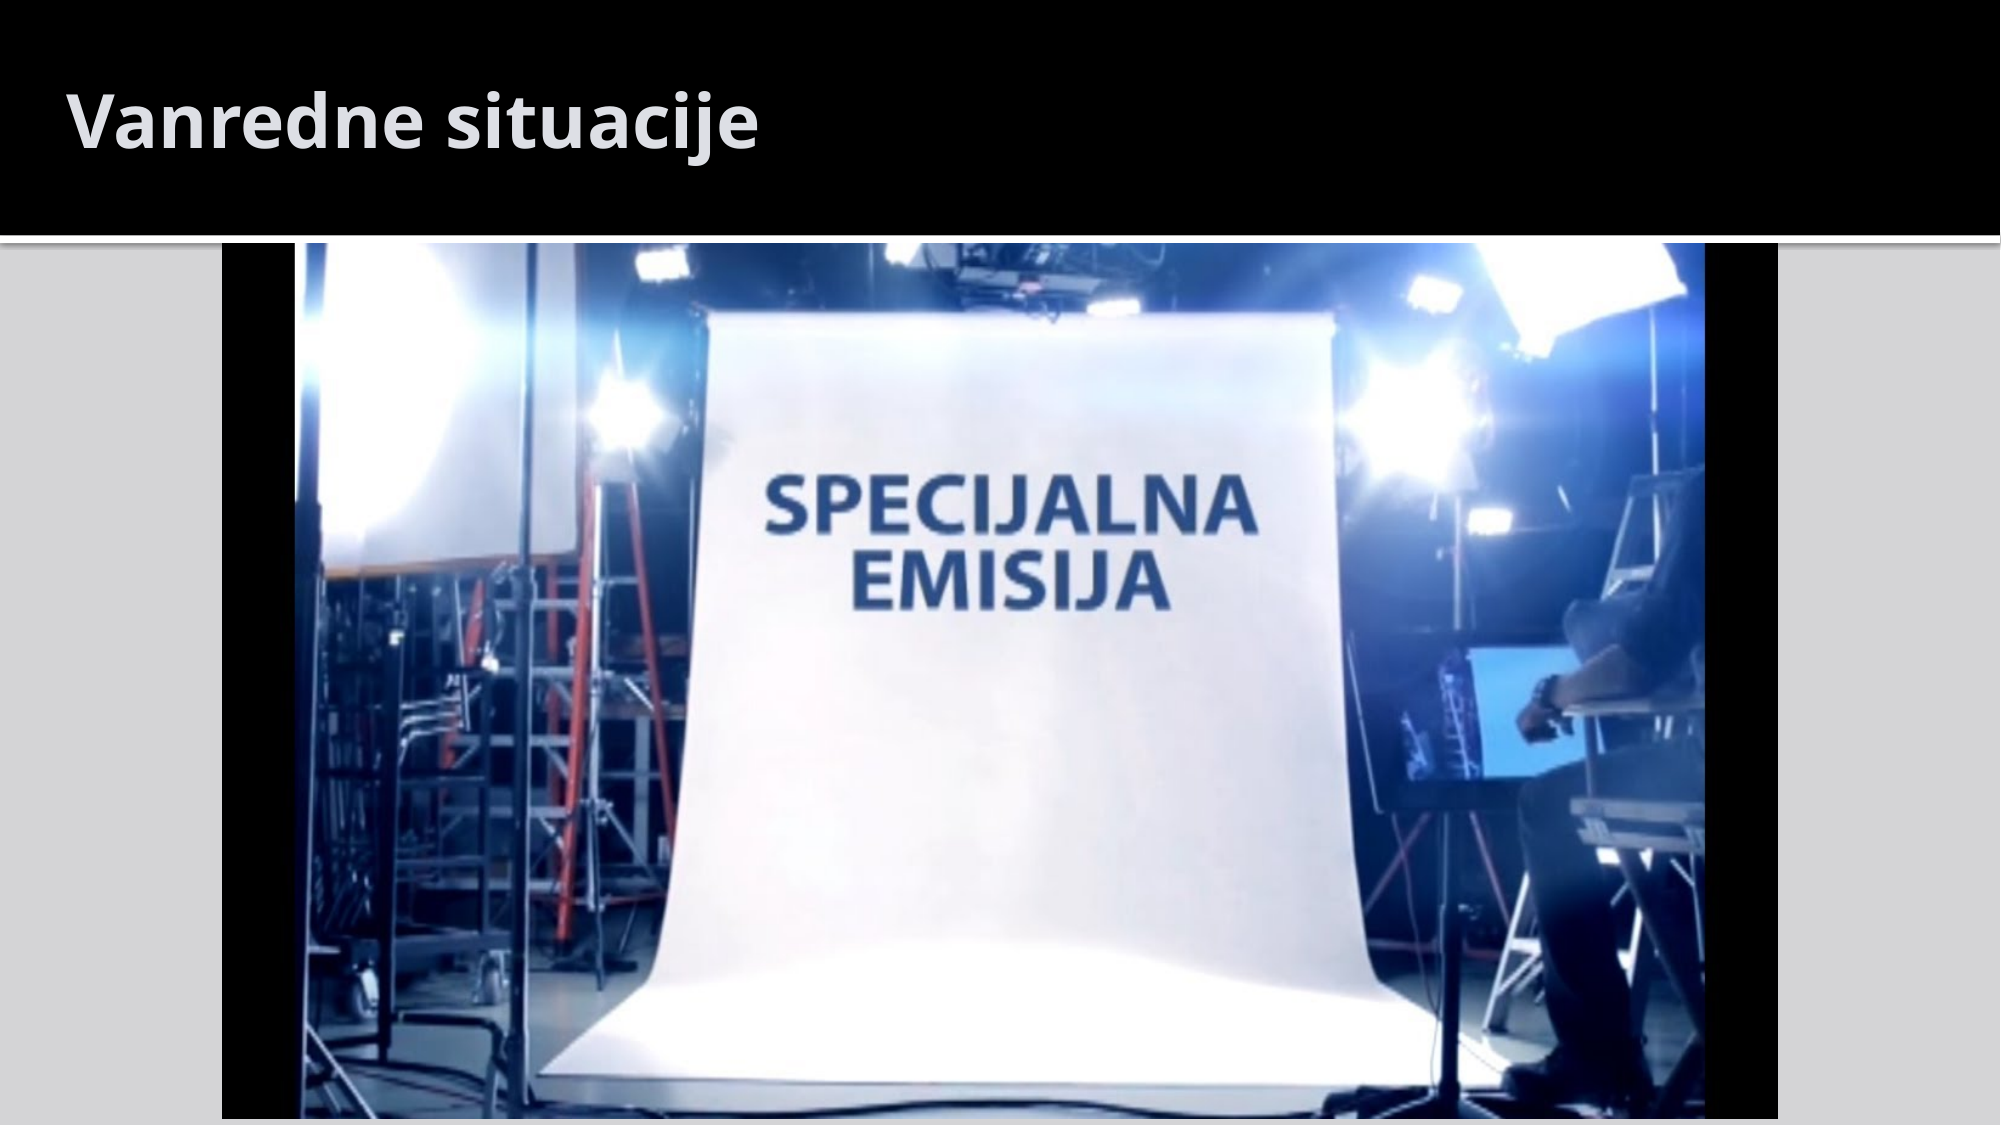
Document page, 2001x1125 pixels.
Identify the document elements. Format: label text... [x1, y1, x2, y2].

list [262, 237, 1725, 243]
text_box Vanredne situacije [12, 12, 1650, 225]
picture [222, 243, 1778, 1119]
